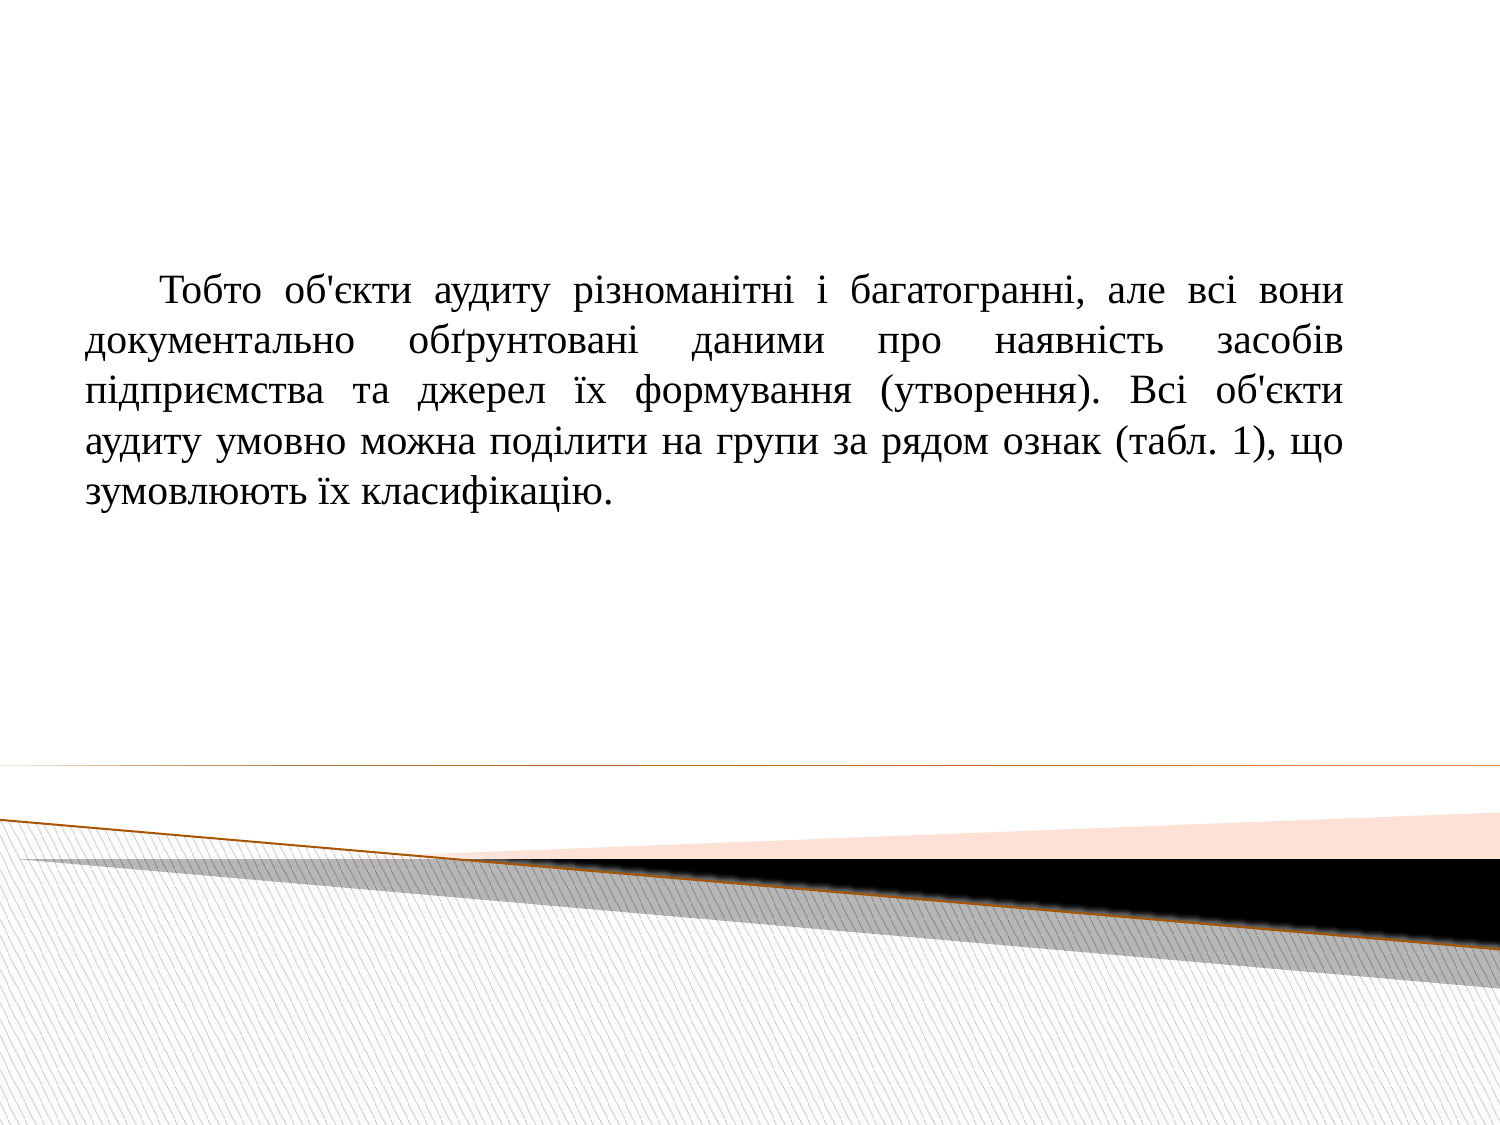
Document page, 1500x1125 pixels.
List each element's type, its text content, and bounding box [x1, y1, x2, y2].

text_box Тобто об'єкти аудиту різноманітні і багатогранні, але всі вони документально обґрунтовані даними про наявність засобів підприємства та джерел їх формування (утворення). Всі об'єкти аудиту умовно можна поділити на групи за рядом ознак (табл. 1), що зумовлюють їх класифікацію. [70, 254, 1360, 520]
